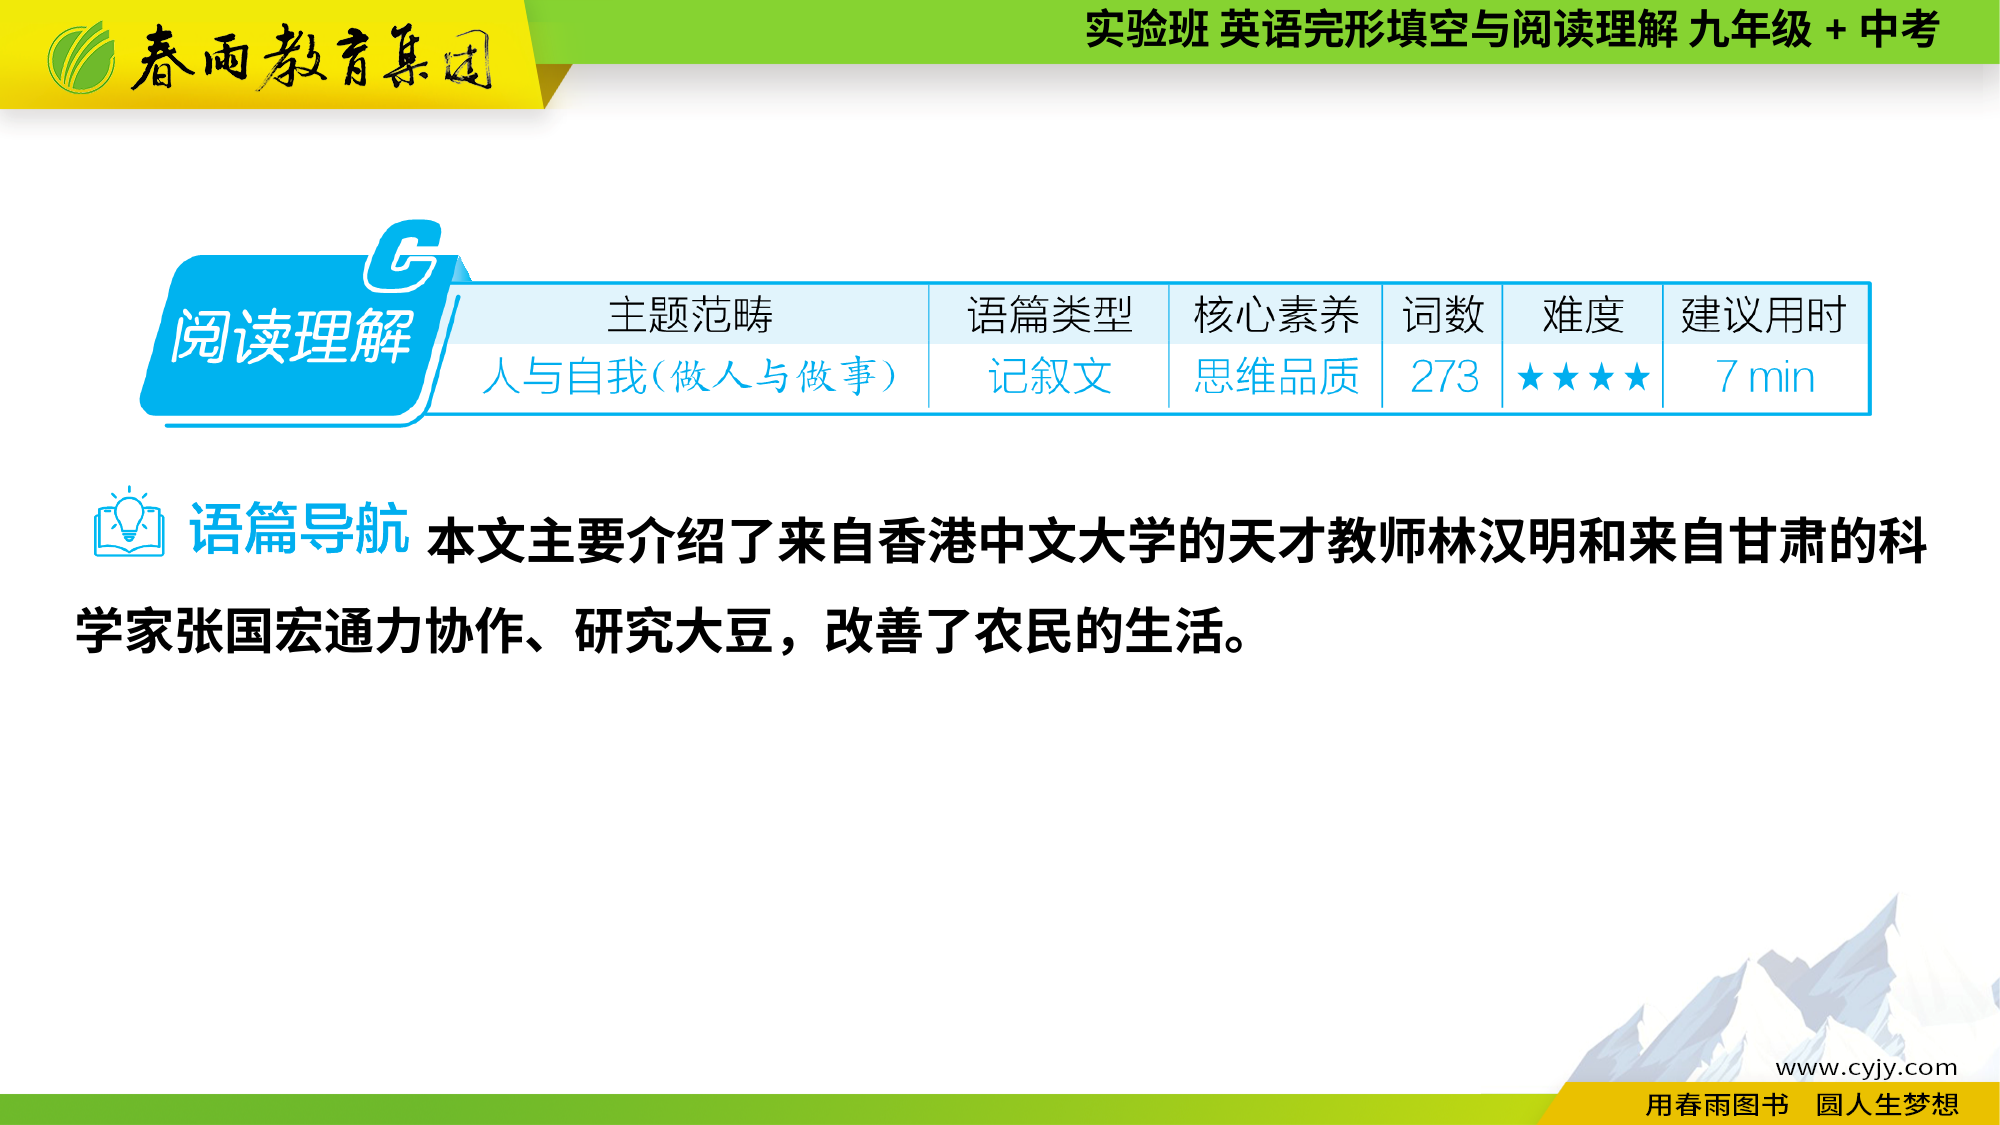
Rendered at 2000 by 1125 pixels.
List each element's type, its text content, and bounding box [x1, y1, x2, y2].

list 本文主要介绍了来自香港中文大学的天才教师林汉明和来自甘肃的科学家张国宏通力协作、研究大豆，改善了农民的生活。 [59, 471, 1944, 658]
picture [0, 0, 2000, 1125]
